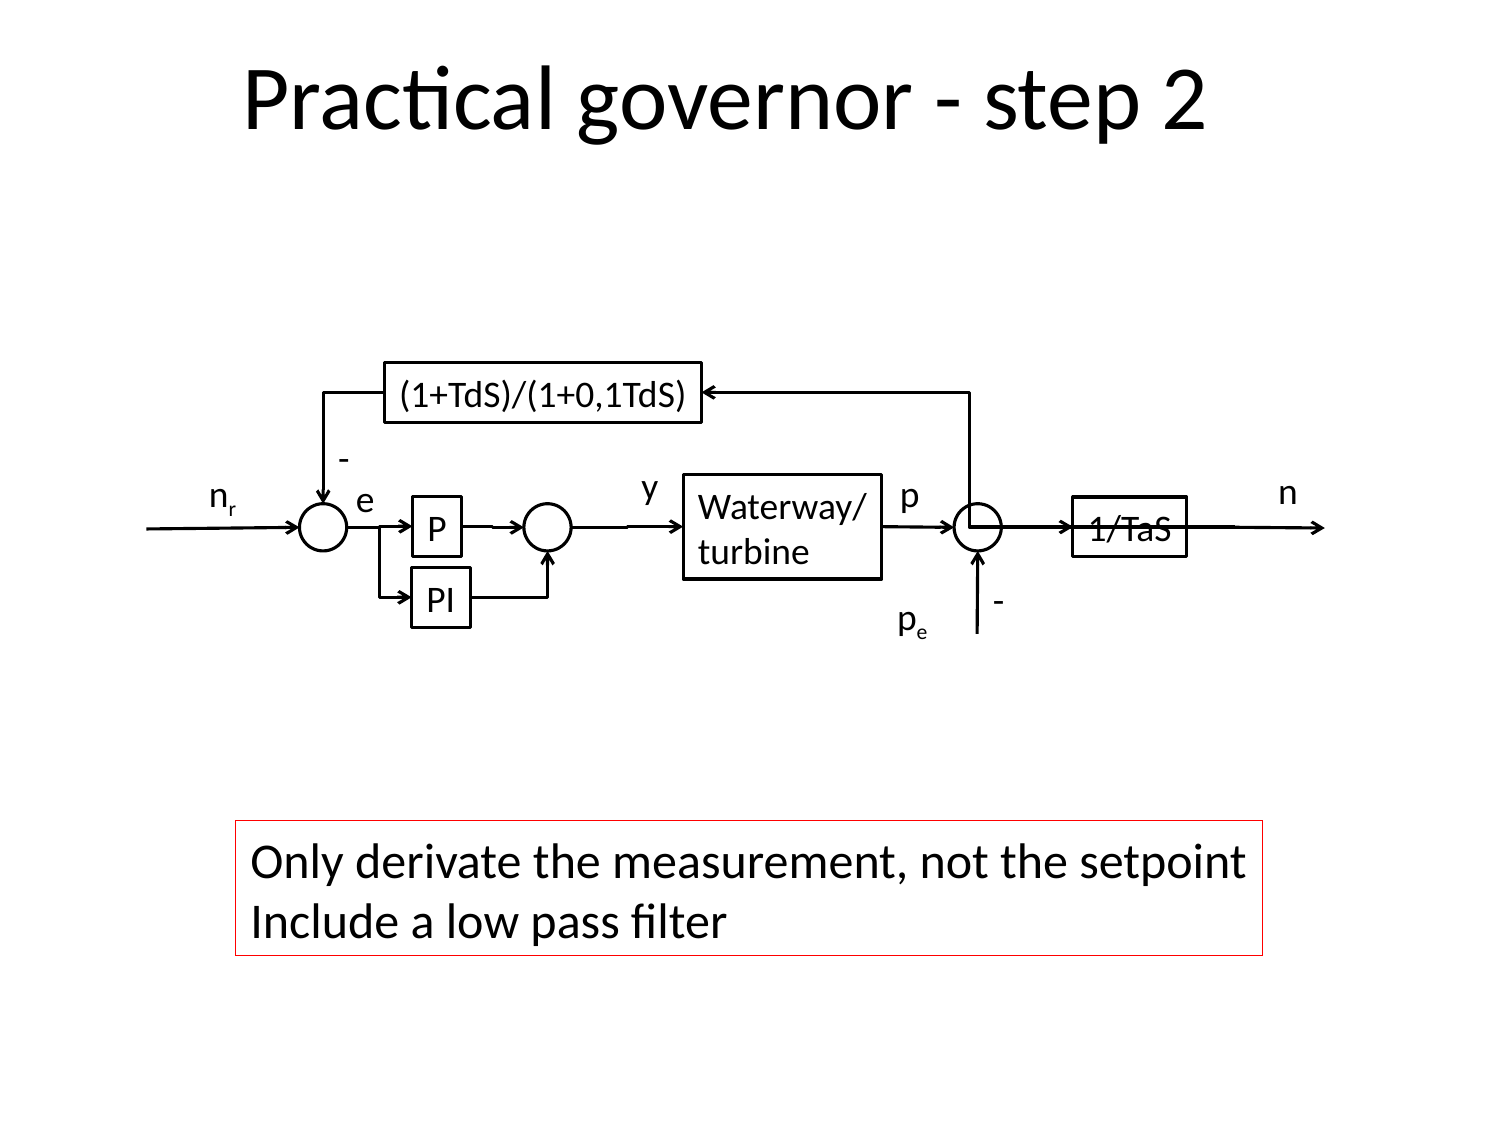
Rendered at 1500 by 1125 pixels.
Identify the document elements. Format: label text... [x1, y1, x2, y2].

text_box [346, 527, 412, 599]
text_box [953, 535, 1002, 553]
text_box Waterway/ turbine [683, 474, 882, 579]
text_box [521, 501, 574, 553]
text_box PI [411, 567, 471, 628]
text_box P [412, 496, 462, 557]
text_box n [1263, 459, 1313, 520]
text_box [322, 392, 383, 504]
text_box pe [882, 585, 943, 652]
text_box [703, 392, 1236, 528]
text_box e [341, 468, 390, 528]
text_box [297, 502, 342, 554]
text_box Only derivate the measurement, not the setpoint Include a low pass filter [235, 820, 1263, 956]
text_box 1/TaS [1072, 535, 1187, 557]
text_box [470, 550, 548, 599]
text_box (1+TdS)/(1+0,1TdS) [384, 362, 702, 423]
text_box Practical governor - step 2 [227, 30, 1225, 156]
text_box - [984, 568, 1020, 629]
text_box y [626, 454, 674, 515]
text_box nr [194, 462, 252, 525]
